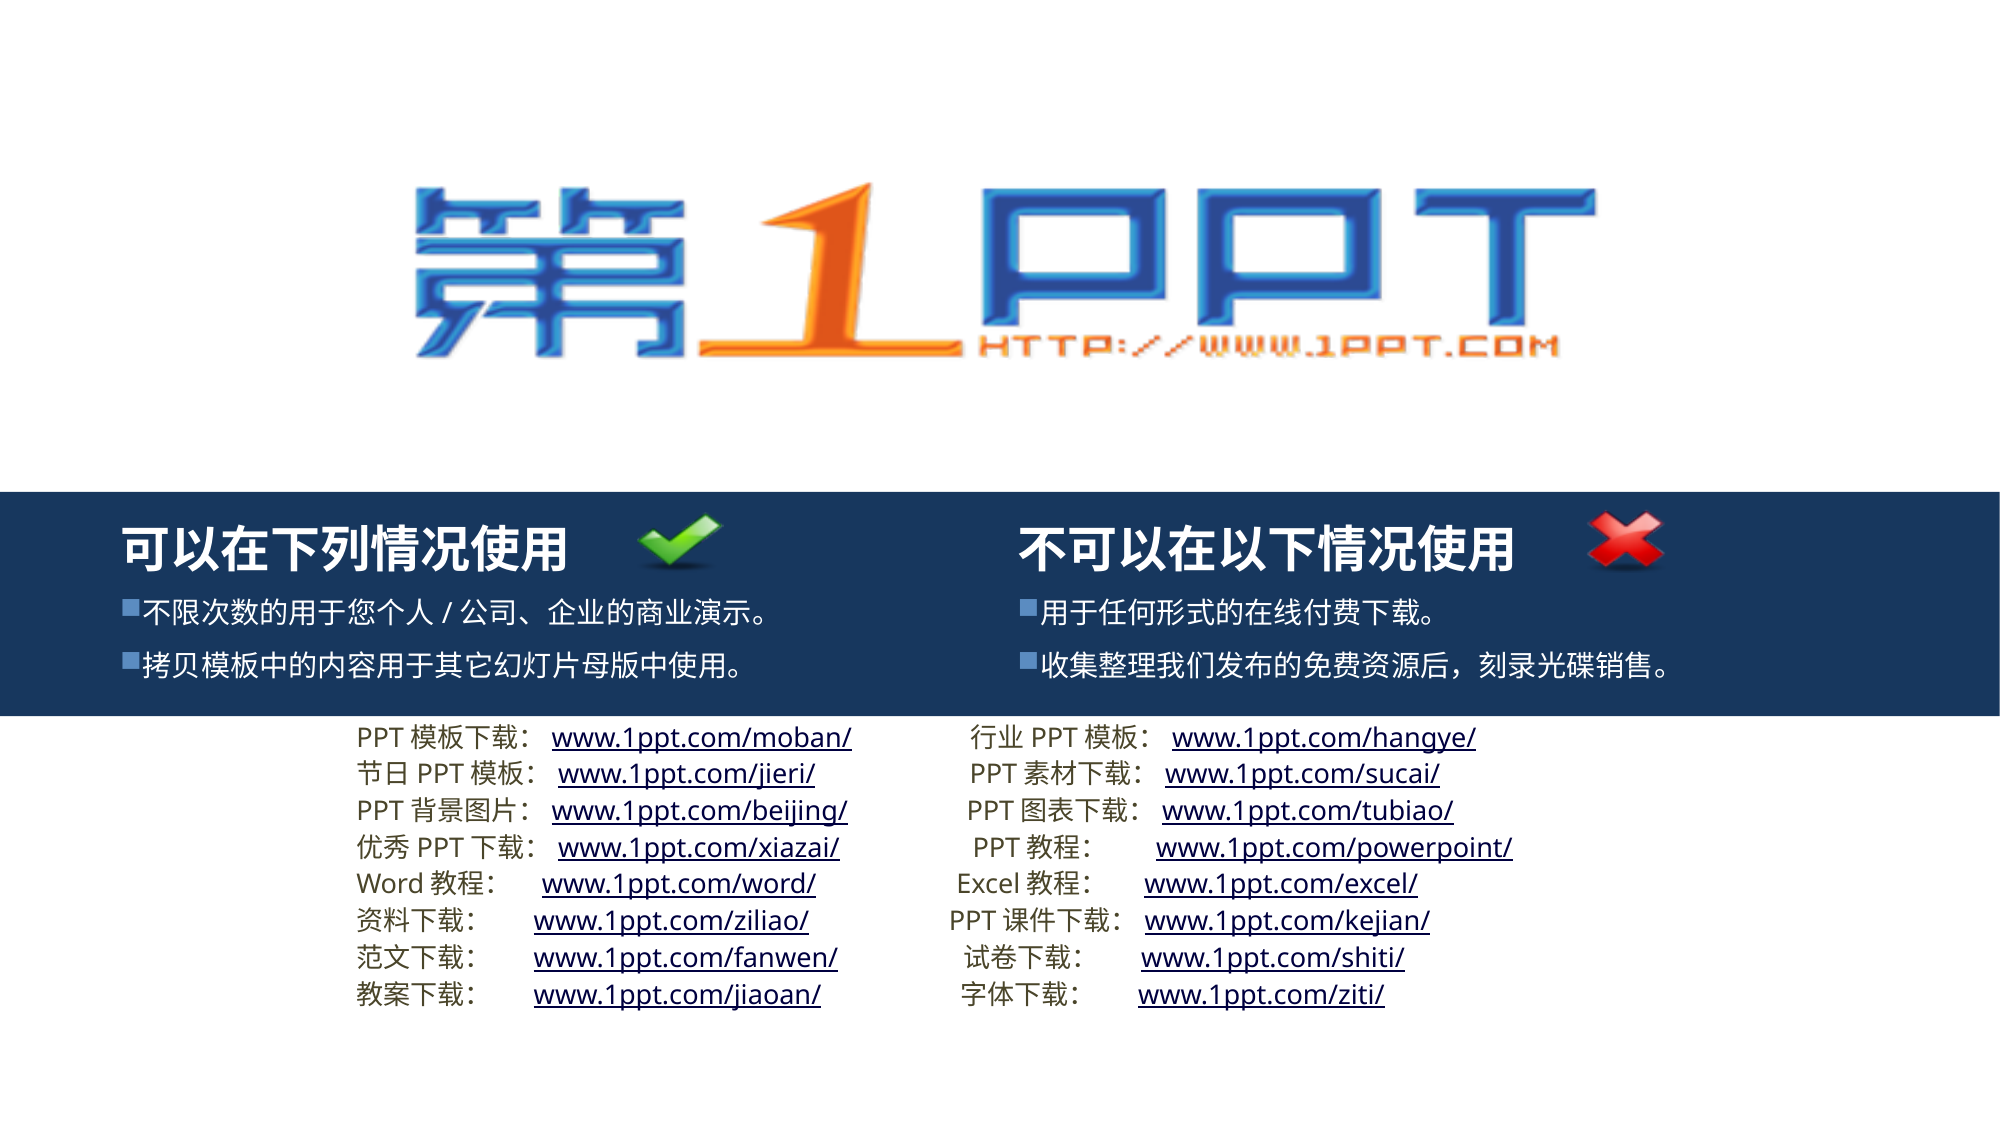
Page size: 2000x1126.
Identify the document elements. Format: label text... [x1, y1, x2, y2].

text_box 不可以在以下情况使用 用于任何形式的在线付费下载。 收集整理我们发布的免费资源后，刻录光碟销售。 [999, 508, 1898, 762]
text_box [0, 491, 2000, 717]
picture [1581, 507, 1669, 573]
text_box 可以在下列情况使用 不限次数的用于您个人/公司、企业的商业演示。 拷贝模板中的内容用于其它幻灯片母版中使用。 [102, 508, 1000, 774]
text_box PPT模板下载：www.1ppt.com/moban/ 行业PPT模板：www.1ppt.com/hangye/ 节日PPT模板：www.1ppt.com/jieri/ PPT素材下载：www.1ppt.com/sucai/ PPT背景图片：www.1ppt.com/beijing/ PPT图表下载：www.1ppt.com/tubiao/ 优秀PPT下载：www.1ppt.com/xiazai/ PPT教程： www.1ppt.com/powerpoint/ Word教程： www.1ppt.com/word/ Excel教程： www.1ppt.com/excel/ 资料下载： www.1ppt.com/ziliao/ PPT课件下载：www.1ppt.com/kejian/ 范文下载： www.1ppt.com/fanwen/ 试卷下载： www.1ppt.com/shiti/ 教案下载： www.1ppt.com/jiaoan/ 字体下载： www.1ppt.com/ziti/ [336, 762, 1752, 1008]
picture [179, 51, 1867, 492]
picture [637, 507, 724, 573]
